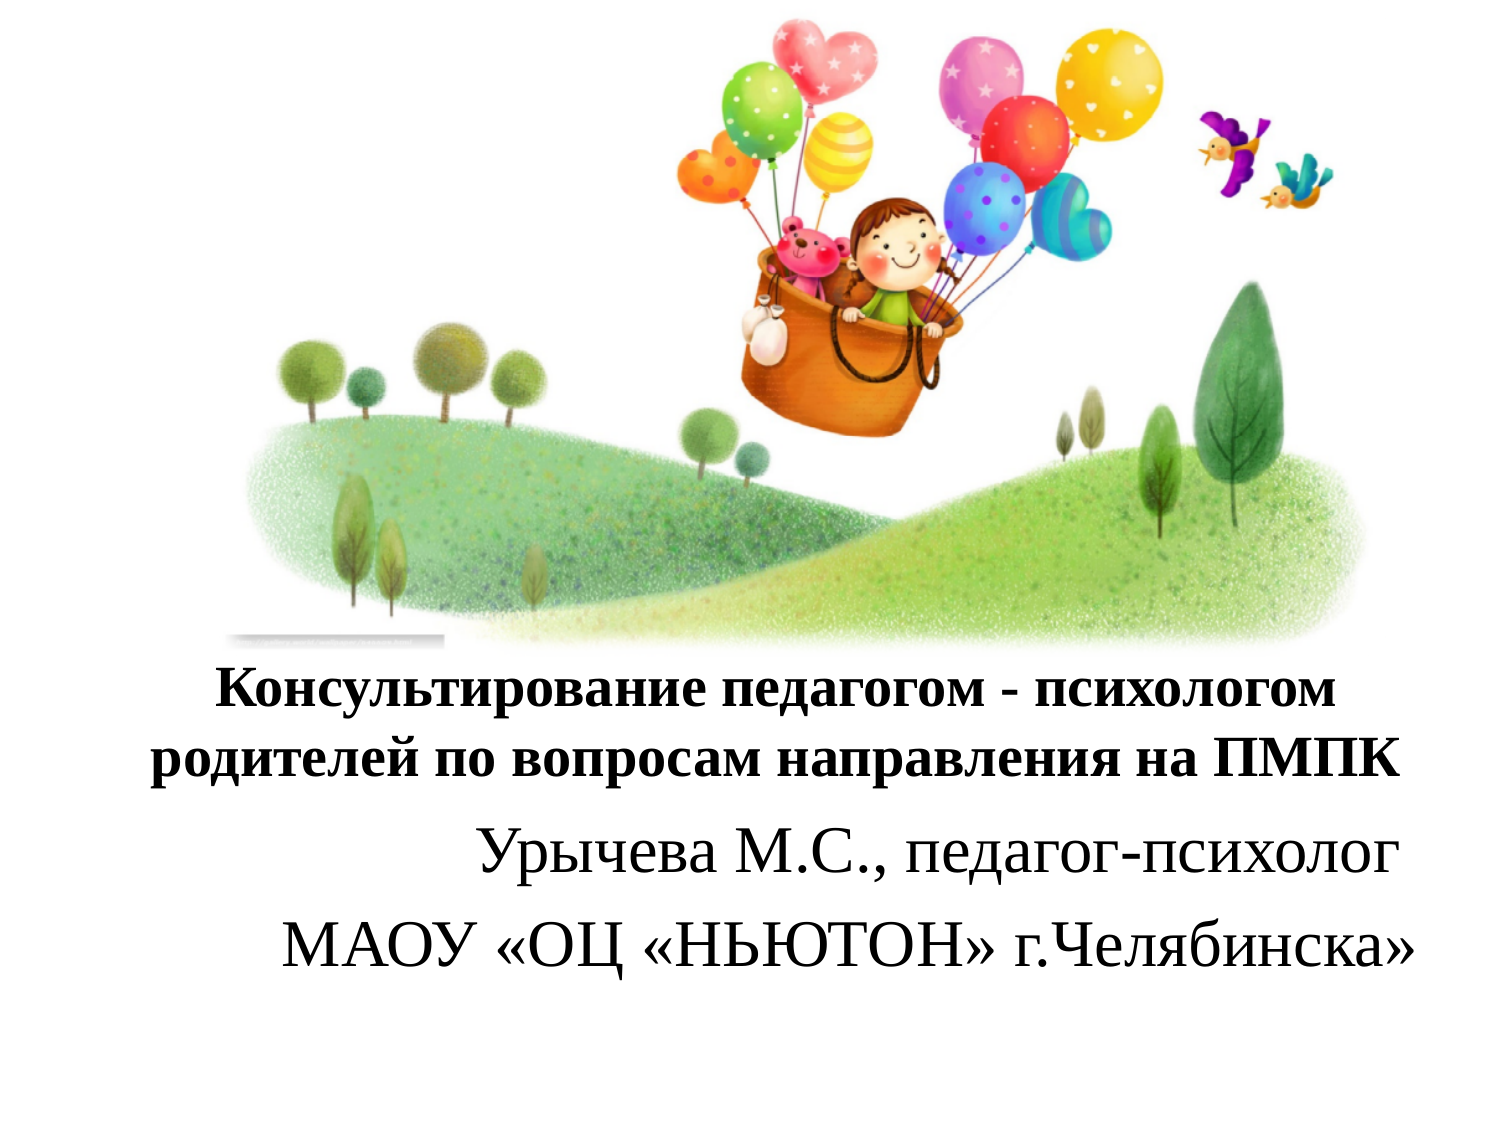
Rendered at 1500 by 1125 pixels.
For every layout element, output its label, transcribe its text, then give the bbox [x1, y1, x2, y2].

subtitle Урычева М.С., педагог-психолог МАОУ «ОЦ «НЬЮТОН» г.Челябинска» [123, 798, 1434, 1087]
picture [218, 0, 1387, 658]
title Консультирование педагогом - психологом родителей по вопросам направления на ПМПК [112, 597, 1440, 839]
